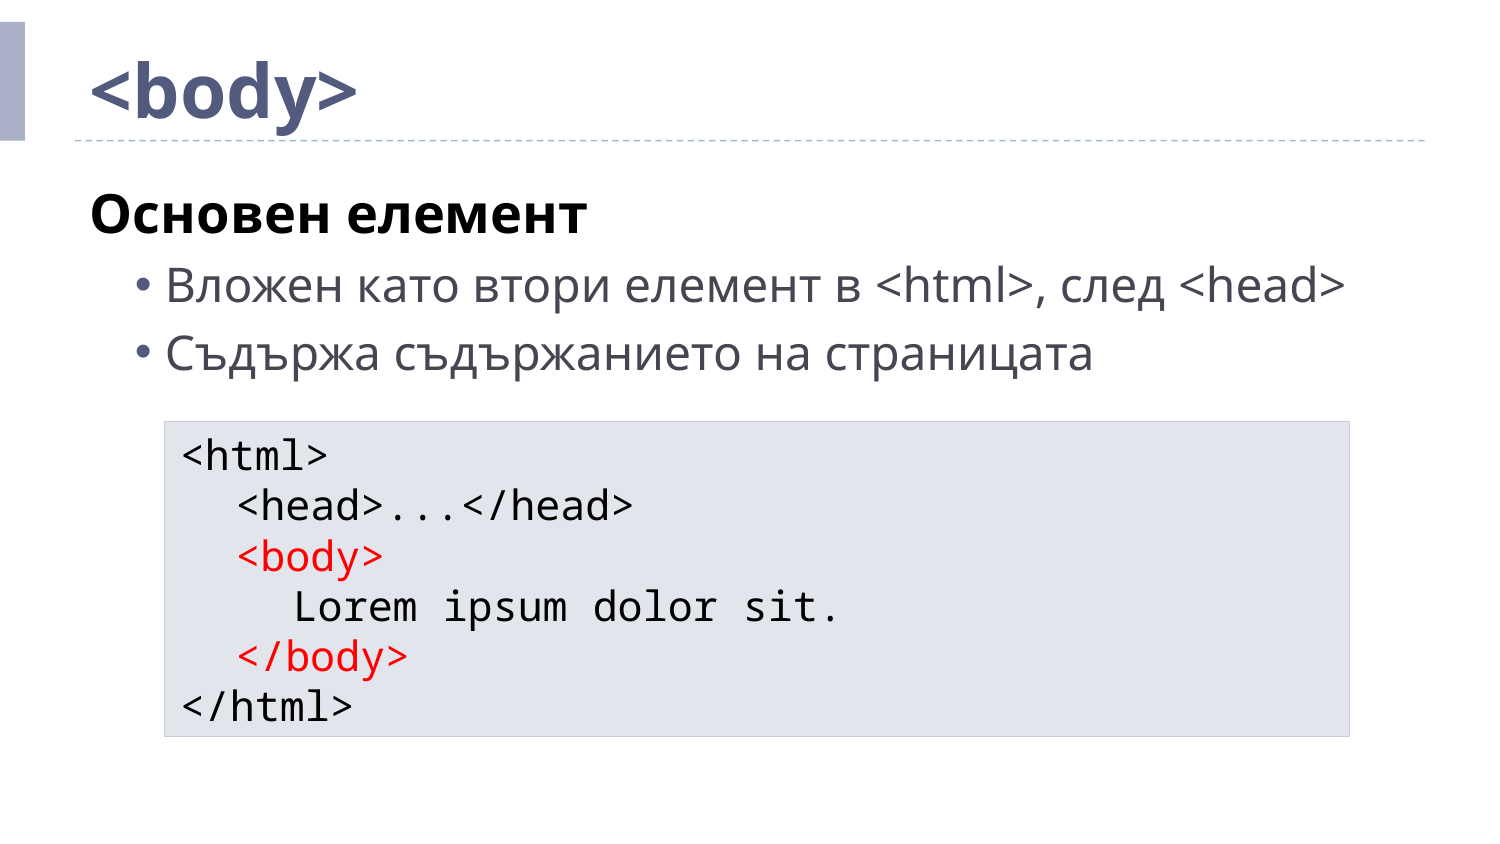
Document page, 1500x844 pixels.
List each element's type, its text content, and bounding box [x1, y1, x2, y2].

text_box <html> <head>...</head> <body> Lorem ipsum dolor sit. </body> </html> [164, 421, 1350, 737]
list Основен елемент Вложен като втори елемент в <html>, след <head> Съдържа съдържанието на страницата [75, 171, 1475, 835]
title <body> [75, 18, 1475, 141]
